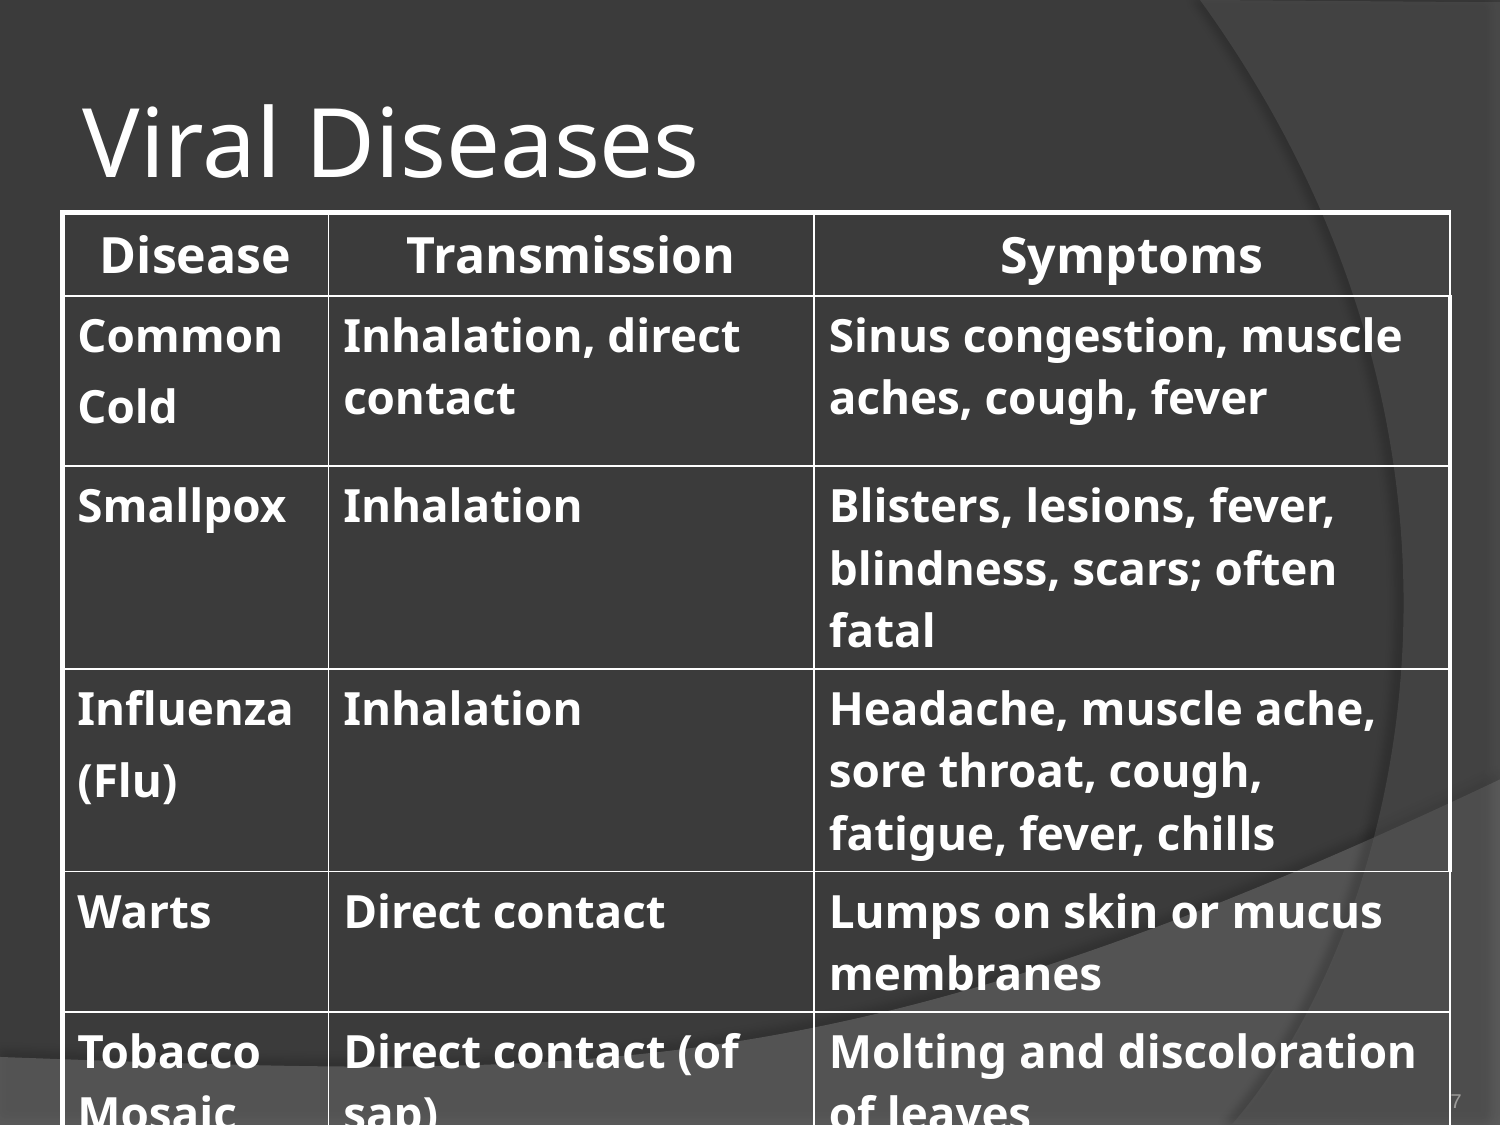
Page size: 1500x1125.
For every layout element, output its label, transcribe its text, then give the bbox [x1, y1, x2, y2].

slide_number 7 [1451, 1053, 1463, 1114]
table_header Transmission [329, 233, 813, 295]
table_cell Direct contact [329, 872, 813, 1011]
table_header Disease [65, 215, 328, 295]
table_cell Smallpox [65, 467, 328, 668]
table_cell Influenza (Flu) [65, 670, 328, 871]
table_cell Warts [65, 872, 328, 1011]
table_cell Inhalation [329, 467, 813, 668]
table_cell Sinus congestion, muscle aches, cough, fever [815, 297, 1448, 465]
table_cell Tobacco Mosaic Virus [65, 1013, 328, 1125]
table_cell Direct contact (of sap) [329, 1013, 813, 1125]
table_cell Blisters, lesions, fever, blindness, scars; often fatal [815, 467, 1448, 668]
title Viral Diseases [74, 44, 1301, 233]
table_cell Headache, muscle ache, sore throat, cough, fatigue, fever, chills [815, 670, 1448, 871]
table_cell Molting and discoloration of leaves [815, 1013, 1449, 1125]
table_header Symptoms [815, 215, 1449, 295]
table_cell Inhalation, direct contact [329, 297, 813, 465]
table_cell Common Cold [65, 297, 328, 465]
table_cell Lumps on skin or mucus membranes [815, 872, 1449, 1011]
table_cell Inhalation [329, 670, 813, 871]
